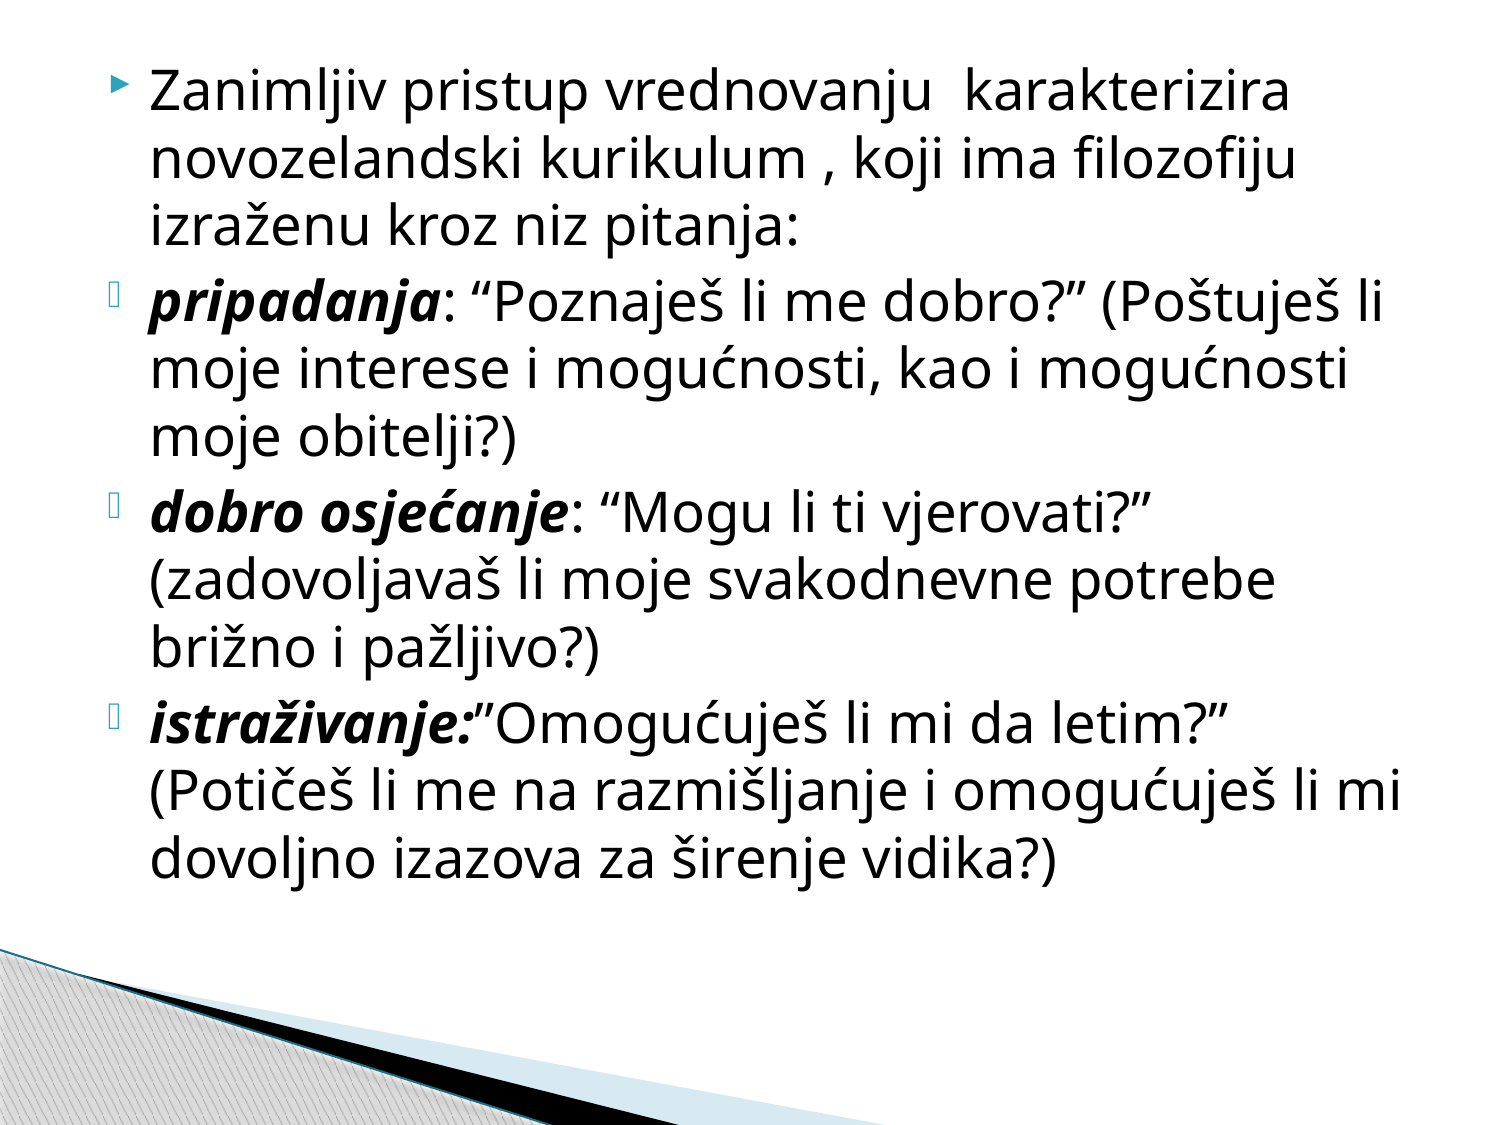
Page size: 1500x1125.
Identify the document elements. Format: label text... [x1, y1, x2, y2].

list Zanimljiv pristup vrednovanju karakterizira novozelandski kurikulum , koji ima filozofiju izraženu kroz niz pitanja: pripadanja: “Poznaješ li me dobro?” (Poštuješ li moje interese i mogućnosti, kao i mogućnosti moje obitelji?) dobro osjećanje: “Mogu li ti vjerovati?” (zadovoljavaš li moje svakodnevne potrebe brižno i pažljivo?) istraživanje:”Omogućuješ li mi da letim?” (Potičeš li me na razmišljanje i omogućuješ li mi dovoljno izazova za širenje vidika?) [75, 46, 1425, 986]
